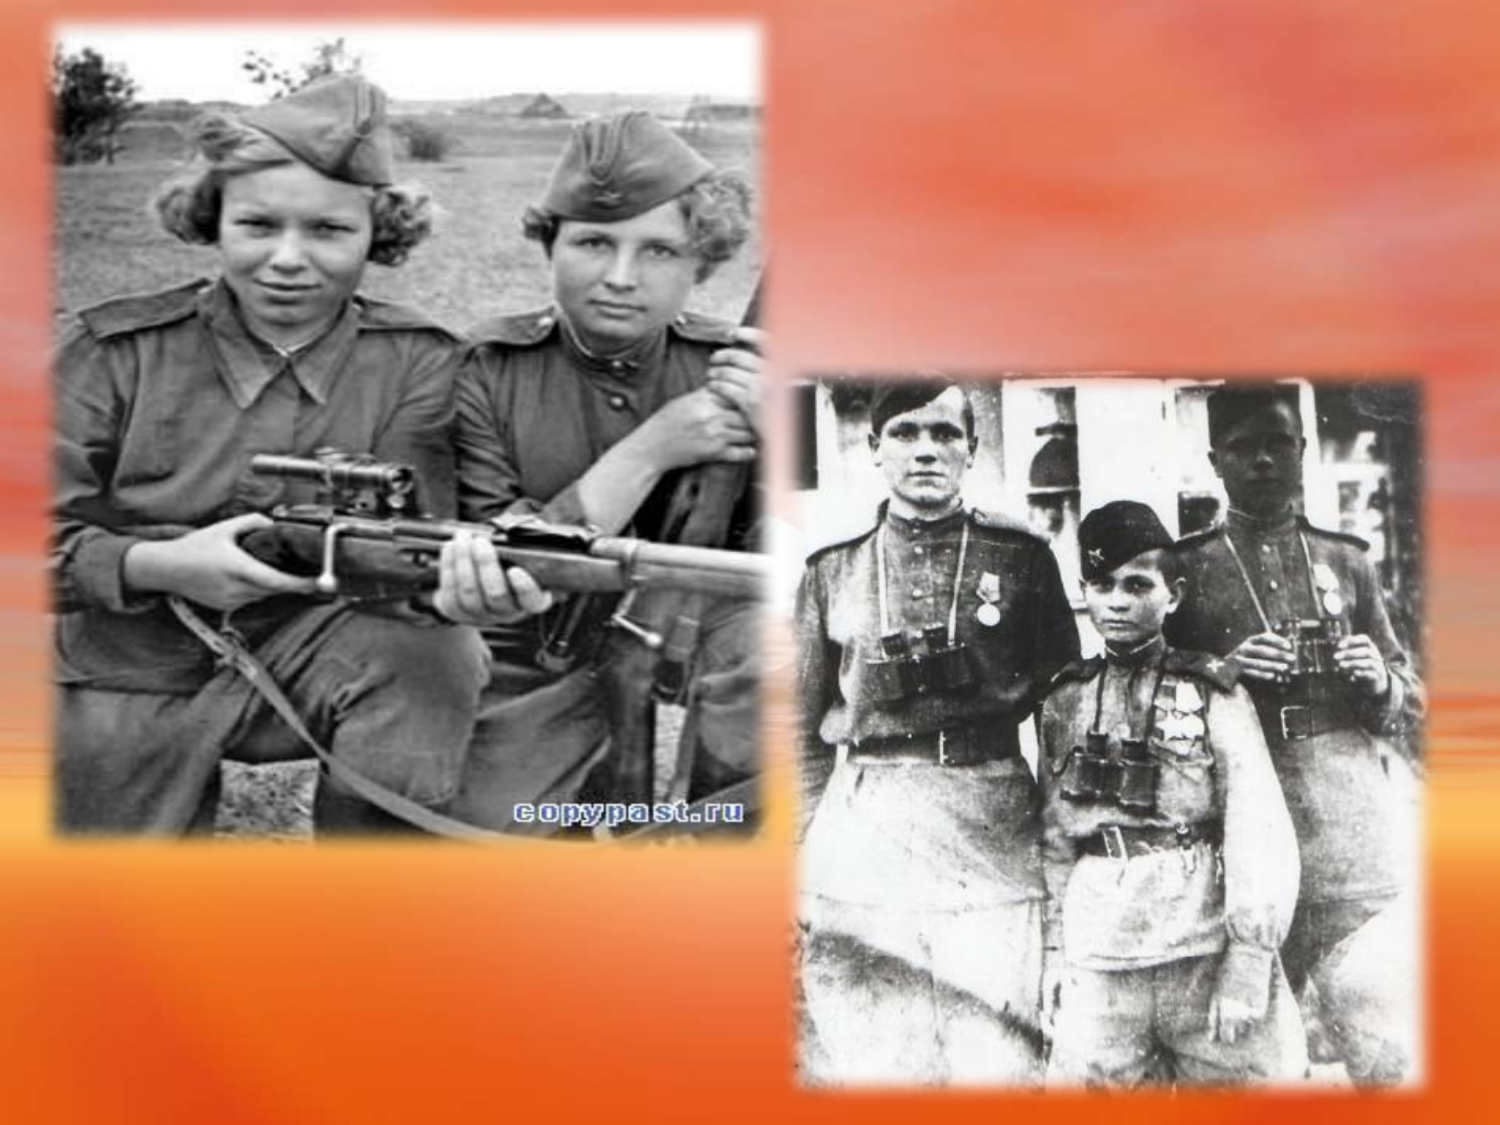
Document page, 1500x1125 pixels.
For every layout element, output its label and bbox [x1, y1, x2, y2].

picture [0, 0, 1500, 1125]
list [779, 361, 1441, 1105]
